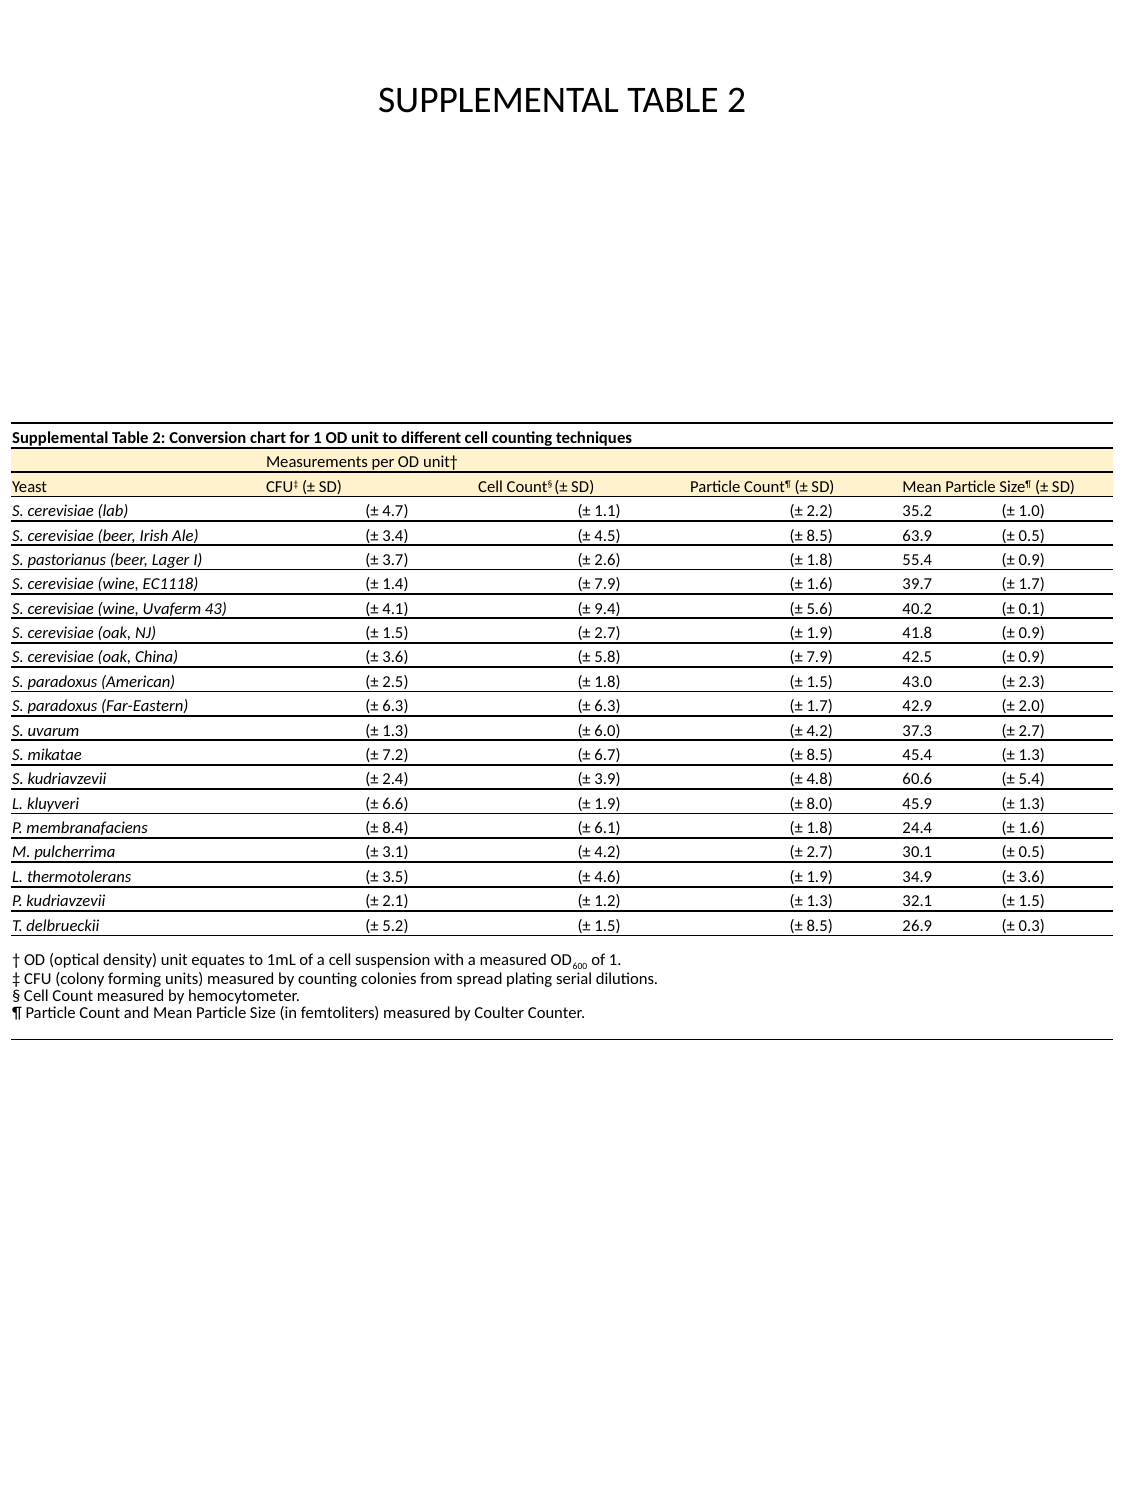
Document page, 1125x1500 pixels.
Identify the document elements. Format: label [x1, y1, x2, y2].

text_box [363, 67, 762, 128]
